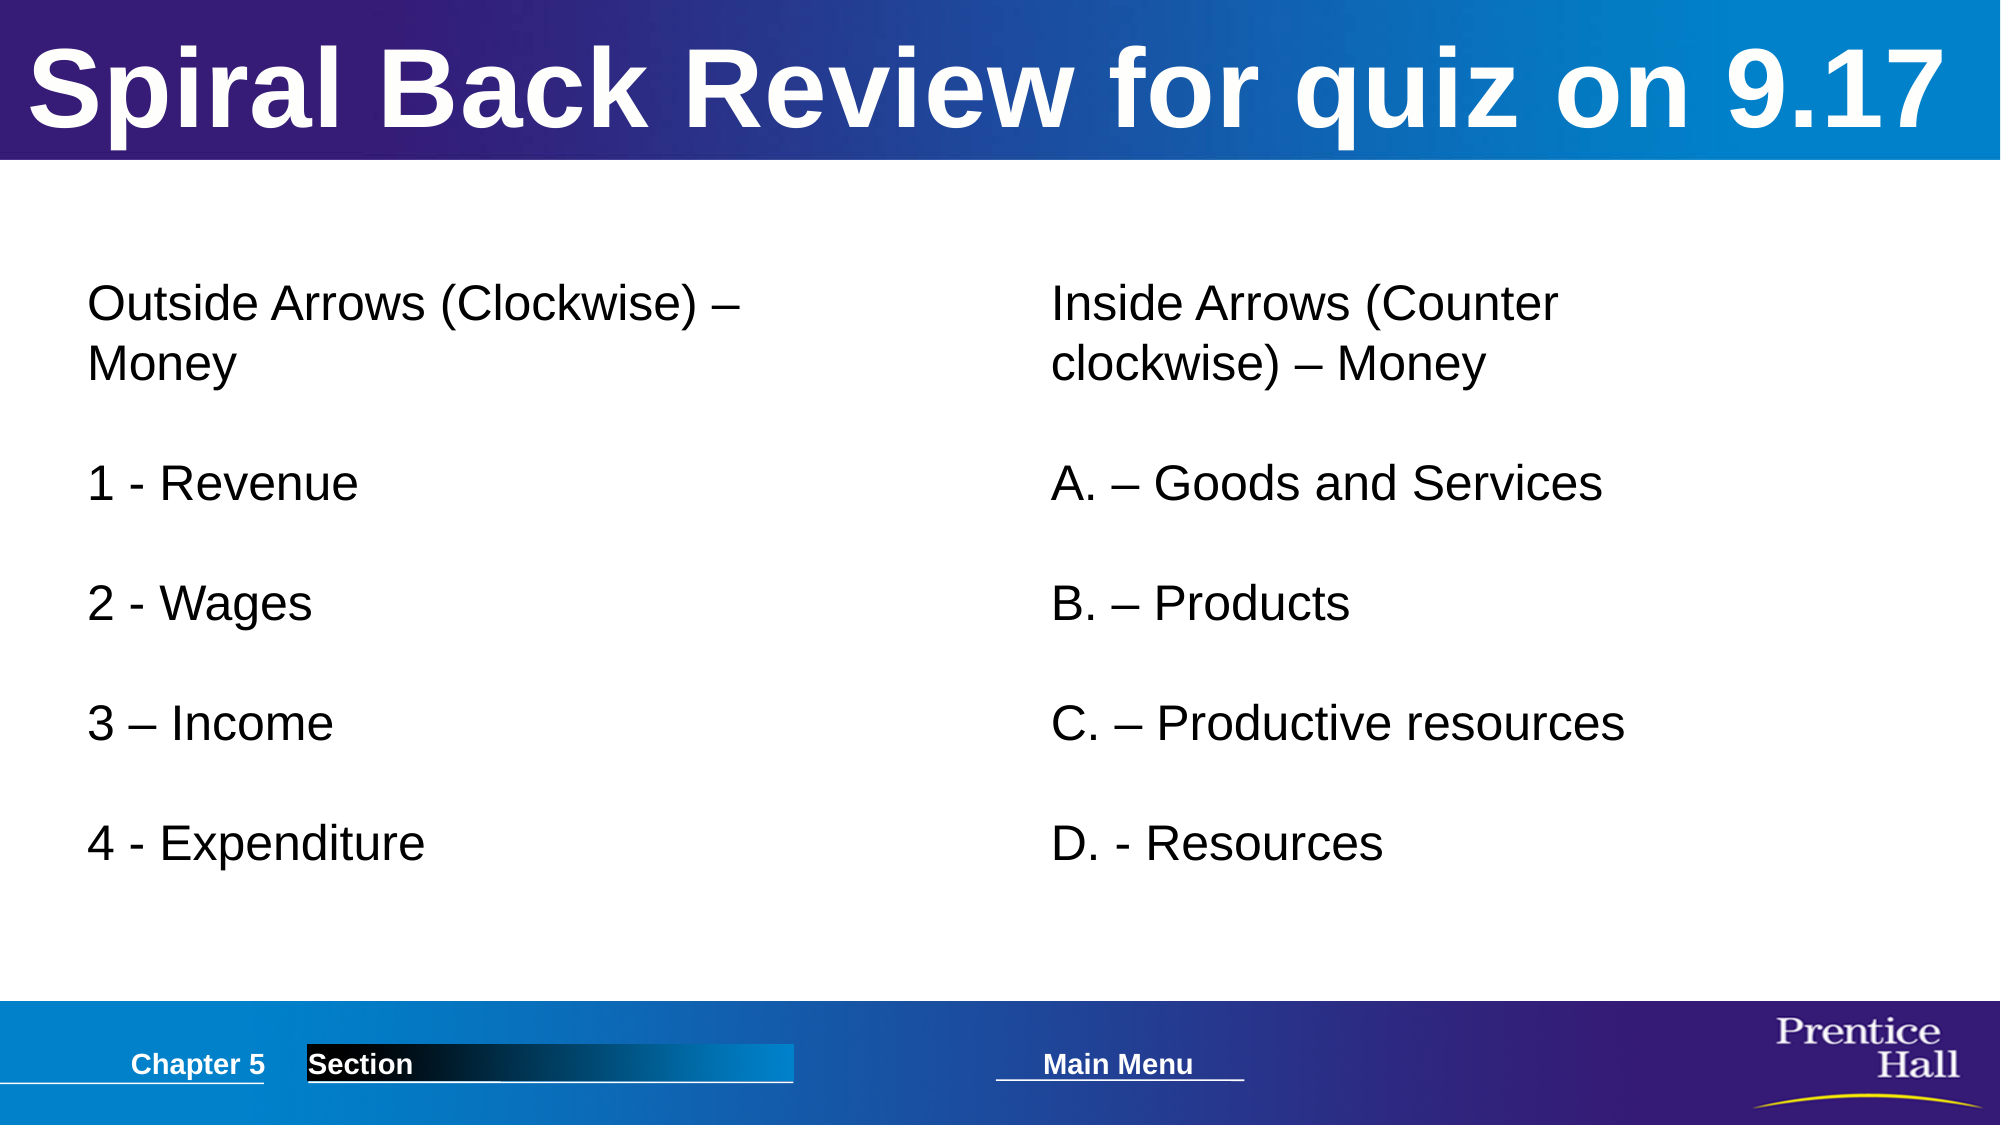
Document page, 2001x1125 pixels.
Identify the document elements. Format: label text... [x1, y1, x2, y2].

text_box Outside Arrows (Clockwise) – Money 1 - Revenue 2 - Wages 3 – Income 4 - Expenditure [72, 262, 843, 923]
picture [0, 0, 2001, 160]
text_box Inside Arrows (Counter clockwise) – Money A. – Goods and Services B. – Products C. – Productive resources D. - Resources [1036, 262, 1807, 1118]
picture [307, 1044, 794, 1081]
text_box Spiral Back Review for quiz on 9.17 [12, 7, 1967, 158]
